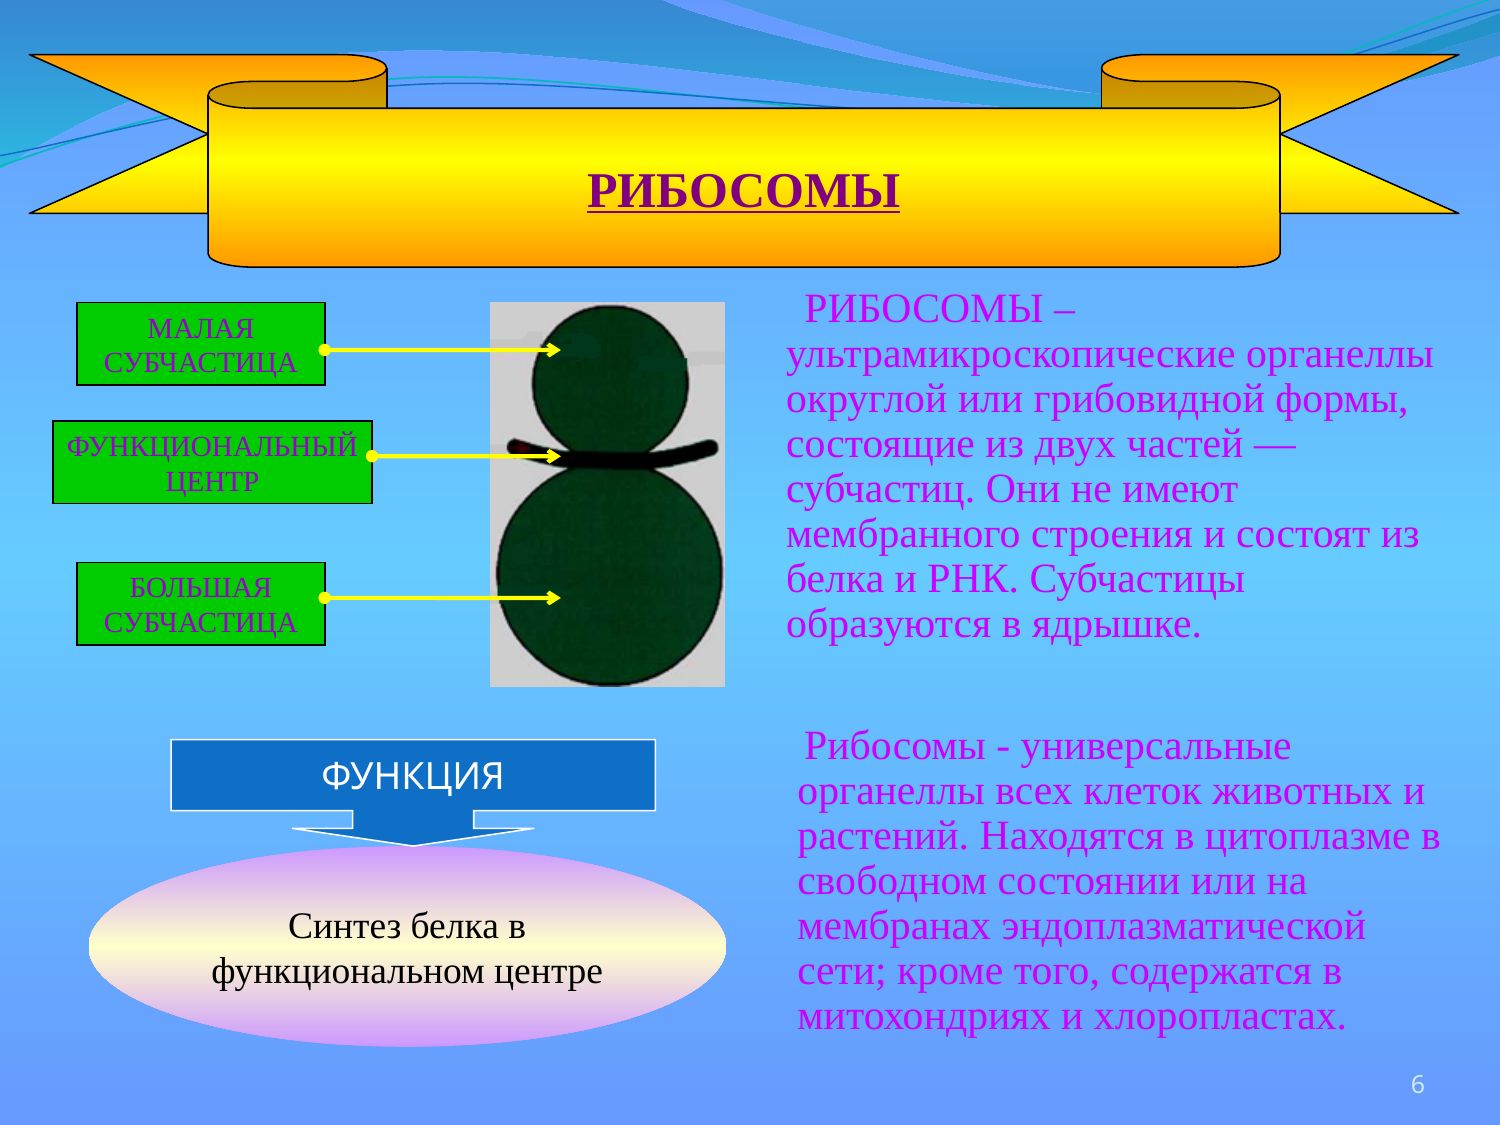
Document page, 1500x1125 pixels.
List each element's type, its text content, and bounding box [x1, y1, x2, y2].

text_box ОРГАНОИДЫ ДВИЖЕНИЯ КЛЕТОК. [726, 305, 731, 693]
text_box ФУНКЦИОНАЛЬНЫЙ ЦЕНТР [53, 420, 373, 504]
text_box Рибосомы - универсальные органеллы всех клеток животных и растений. Находятся в цитоплазме в свободном состоянии или на мембранах эндоплазматической сети; кроме того, содержатся в митохондриях и хлоропластах. [726, 716, 1471, 1071]
list РИБОСОМЫ – ультрамикроскопические органеллы округлой или грибовидной формы, состоящие из двух частей — субчастиц. Они не имеют мембранного строения и состоят из белка и РНК. Субчастицы образуются в ядрышке. [726, 278, 1471, 693]
text_box РИБОСОМЫ [29, 54, 1459, 268]
text_box БОЛЬШАЯ СУБЧАСТИЦА [76, 562, 325, 645]
text_box Синтез белка в функциональном центре [88, 846, 727, 1047]
text_box [365, 450, 482, 463]
text_box [318, 591, 482, 605]
text_box [318, 343, 482, 357]
picture [489, 302, 725, 688]
text_box ФУНКЦИЯ [171, 739, 656, 847]
slide_number 6 [1299, 1042, 1425, 1103]
text_box МАЛАЯ СУБЧАСТИЦА [76, 302, 325, 386]
